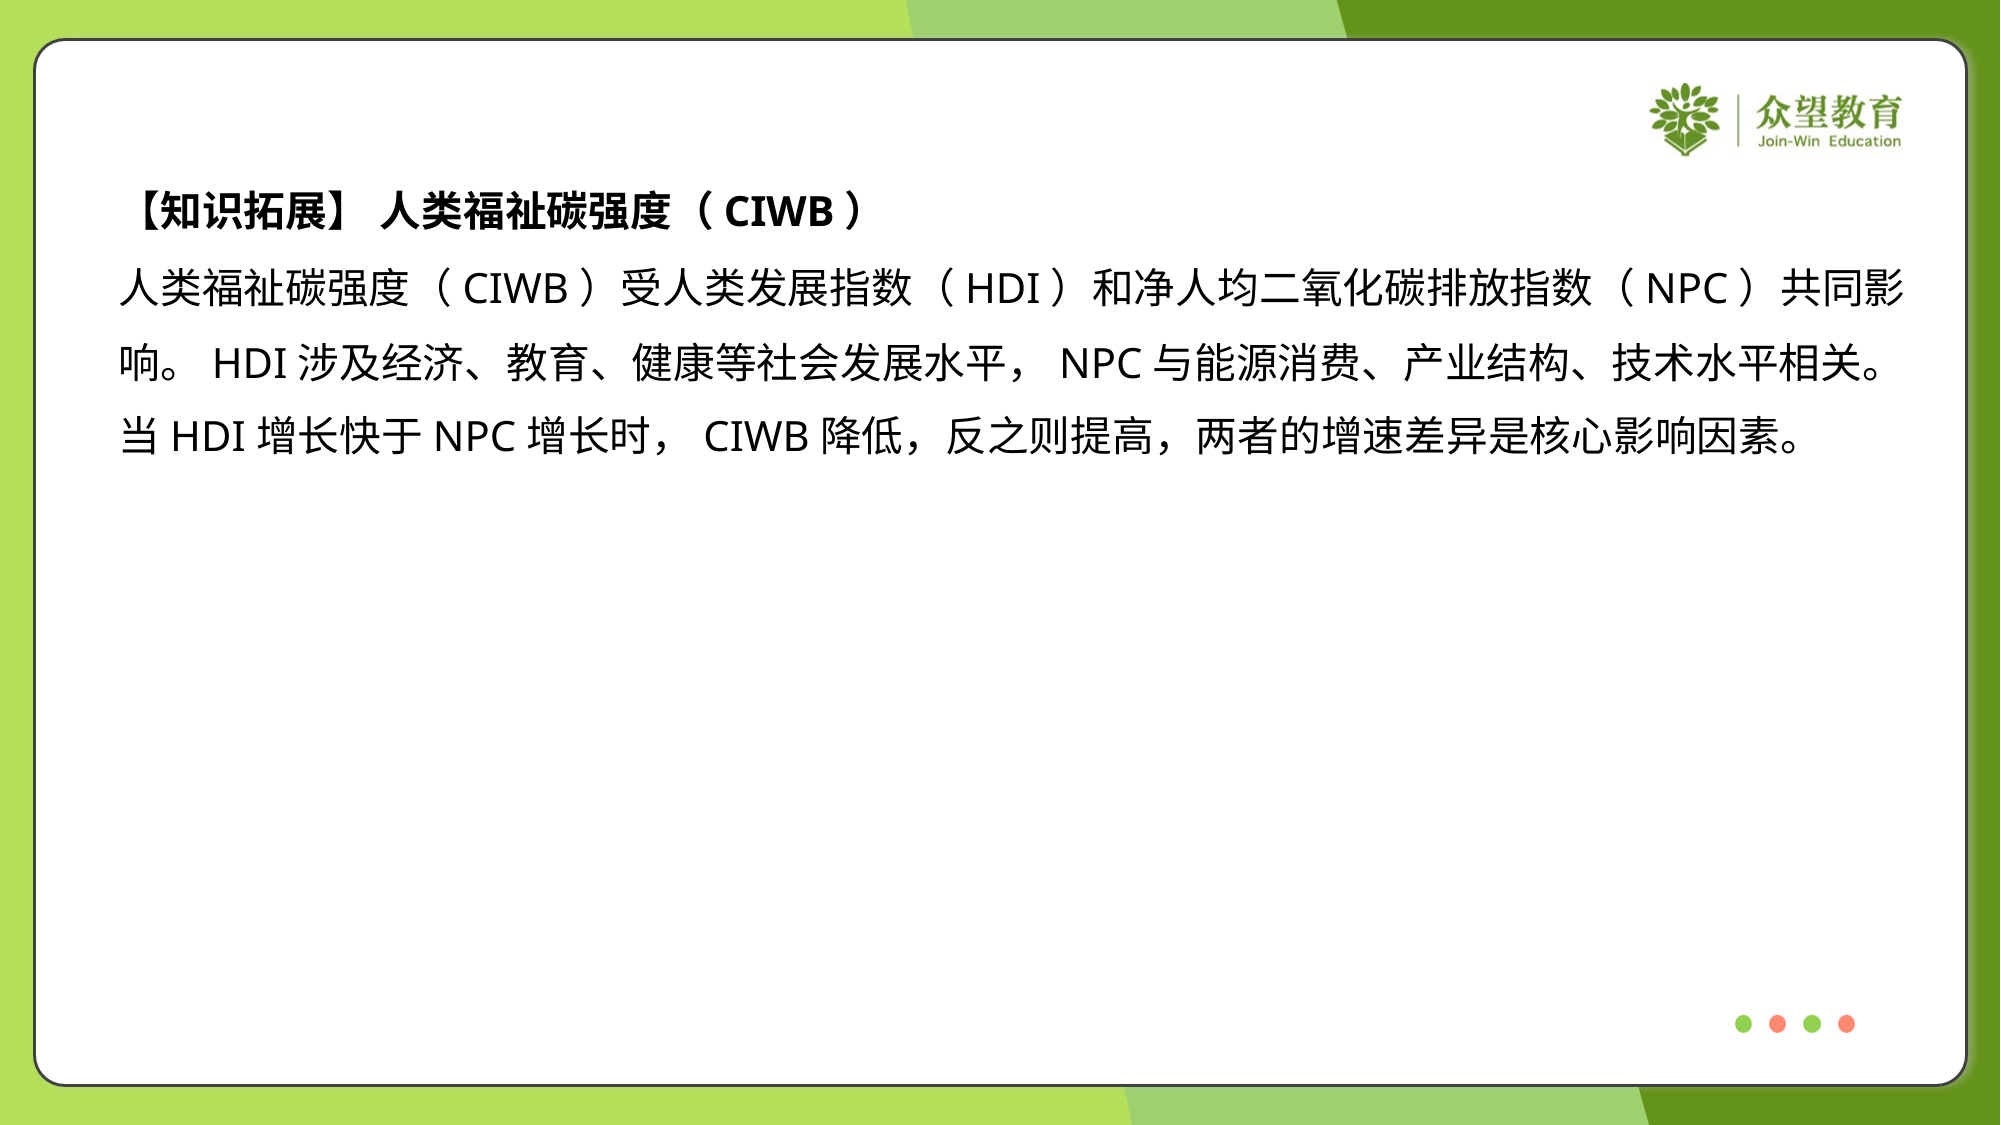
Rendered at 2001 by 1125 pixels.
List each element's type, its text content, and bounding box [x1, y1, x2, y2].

text_box 【知识拓展】 人类福祉碳强度（CIWB） 人类福祉碳强度（CIWB）受人类发展指数（HDI）和净人均二氧化碳排放指数（NPC）共同影 响。HDI涉及经济、教育、健康等社会发展水平，NPC与能源消费、产业结构、技术水平相关。 当HDI增长快于NPC增长时，CIWB降低，反之则提高，两者的增速差异是核心影响因素。 [118, 159, 1883, 452]
picture [0, 0, 2000, 1125]
